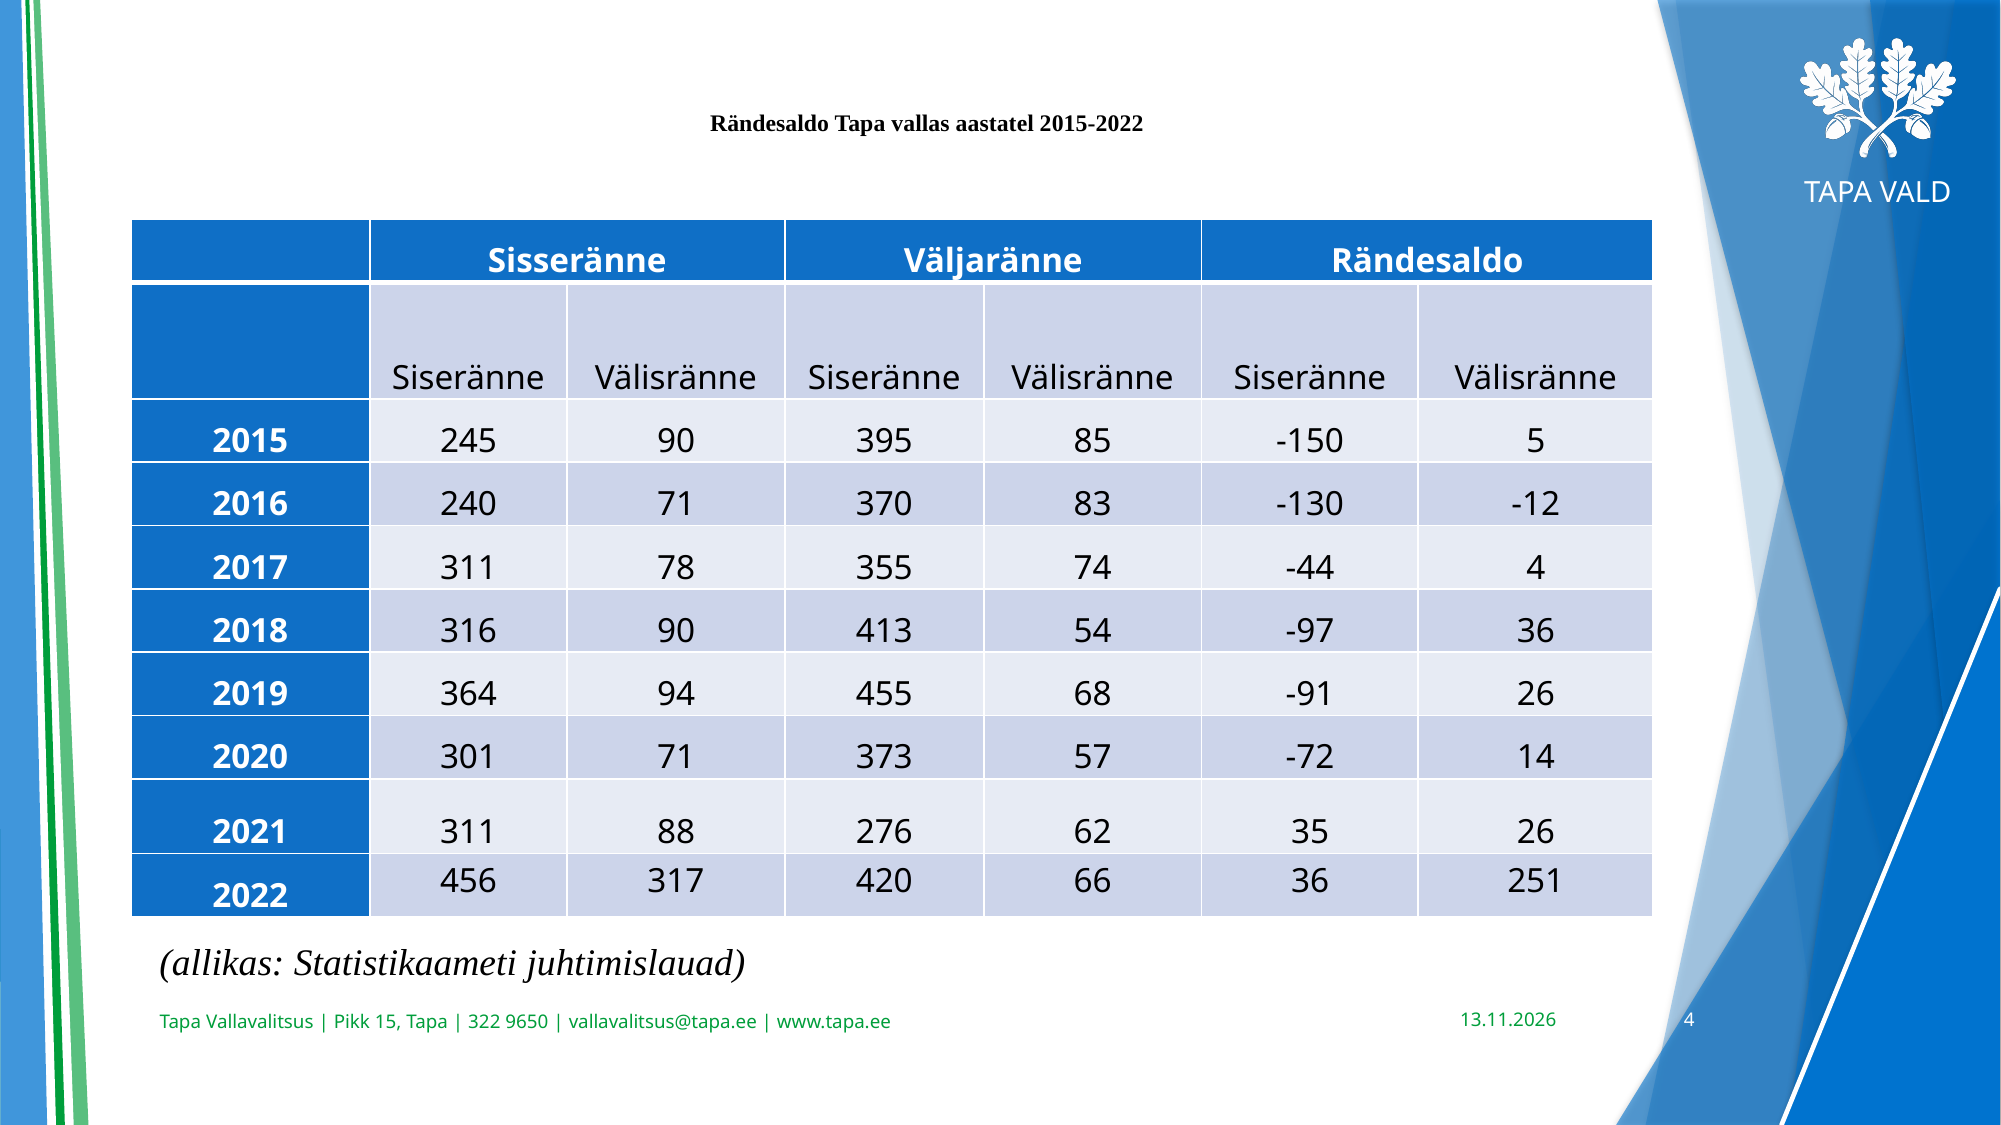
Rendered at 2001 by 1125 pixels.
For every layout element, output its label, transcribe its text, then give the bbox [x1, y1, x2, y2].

table_cell -44 [1202, 526, 1417, 588]
table_cell 317 [568, 854, 784, 916]
table_cell 26 [1419, 653, 1652, 715]
table_cell 90 [568, 590, 784, 651]
table_cell 364 [371, 653, 566, 715]
table_cell 455 [786, 653, 983, 715]
table_cell 90 [568, 400, 784, 461]
table_cell 5 [1419, 400, 1652, 461]
table_cell 311 [371, 780, 566, 853]
table_cell 83 [985, 463, 1201, 525]
text_box (allikas: Statistikaameti juhtimislauad) [144, 930, 1146, 991]
table_cell -97 [1202, 590, 1417, 651]
table_cell 251 [1419, 854, 1652, 916]
table_cell -12 [1419, 463, 1652, 525]
table_cell 88 [568, 780, 784, 853]
table_cell 2019 [132, 653, 369, 715]
table_cell -130 [1202, 463, 1417, 525]
table_cell 316 [371, 590, 566, 651]
table_cell 54 [985, 590, 1201, 651]
table_cell 71 [568, 463, 784, 525]
table_cell [132, 285, 369, 398]
table_cell 370 [786, 463, 983, 525]
table_cell 2017 [132, 526, 369, 588]
table_cell 240 [371, 463, 566, 525]
table_cell 301 [371, 716, 566, 778]
table_cell Välisränne [985, 285, 1201, 398]
table_cell 26 [1419, 780, 1652, 853]
table_cell Siseränne [371, 285, 566, 398]
table_cell 74 [985, 526, 1201, 588]
table_cell 85 [985, 400, 1201, 461]
table_cell 66 [985, 854, 1201, 916]
table_cell 94 [568, 653, 784, 715]
table_cell Välisränne [1419, 285, 1652, 398]
table_header [132, 220, 369, 280]
table_cell 68 [985, 653, 1201, 715]
footer Tapa Vallavalitsus | Pikk 15, Tapa | 322 9650 | vallavalitsus@tapa.ee | www.tapa.ee [144, 992, 1396, 1053]
table_cell 14 [1419, 716, 1652, 778]
table_cell 2021 [132, 780, 369, 853]
table_header Rändesaldo [1202, 220, 1652, 280]
table_cell 456 [371, 854, 566, 916]
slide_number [1421, 990, 1572, 1051]
table_header Väljaränne [786, 220, 1201, 280]
slide_number 4 [1597, 990, 1710, 1051]
table_cell 413 [786, 590, 983, 651]
table_cell 311 [371, 526, 566, 588]
table_cell 36 [1419, 590, 1652, 651]
table_header Sisseränne [371, 220, 784, 280]
table_cell 373 [786, 716, 983, 778]
table_cell 4 [1419, 526, 1652, 588]
table_cell 36 [1202, 854, 1417, 916]
table_cell Välisränne [568, 285, 784, 398]
table_cell 2015 [132, 400, 369, 461]
table_cell -72 [1202, 716, 1417, 778]
table_cell 78 [568, 526, 784, 588]
table_cell 355 [786, 526, 983, 588]
table_cell -150 [1202, 400, 1417, 461]
table_cell 2018 [132, 590, 369, 651]
table_cell 35 [1202, 780, 1417, 853]
table_cell 245 [371, 400, 566, 461]
table_cell 2016 [132, 463, 369, 525]
table_cell Siseränne [1202, 285, 1417, 398]
table_cell 57 [985, 716, 1201, 778]
table_cell Siseränne [786, 285, 983, 398]
picture [1800, 38, 1956, 158]
table_cell 2020 [132, 716, 369, 778]
table_cell 276 [786, 780, 983, 853]
title Rändesaldo Tapa vallas aastatel 2015-2022 [144, 99, 1710, 170]
table_cell 420 [786, 854, 983, 916]
table_cell -91 [1202, 653, 1417, 715]
table_cell 395 [786, 400, 983, 461]
table_cell 2022 [132, 854, 369, 916]
table_cell 71 [568, 716, 784, 778]
table_cell 62 [985, 780, 1201, 853]
